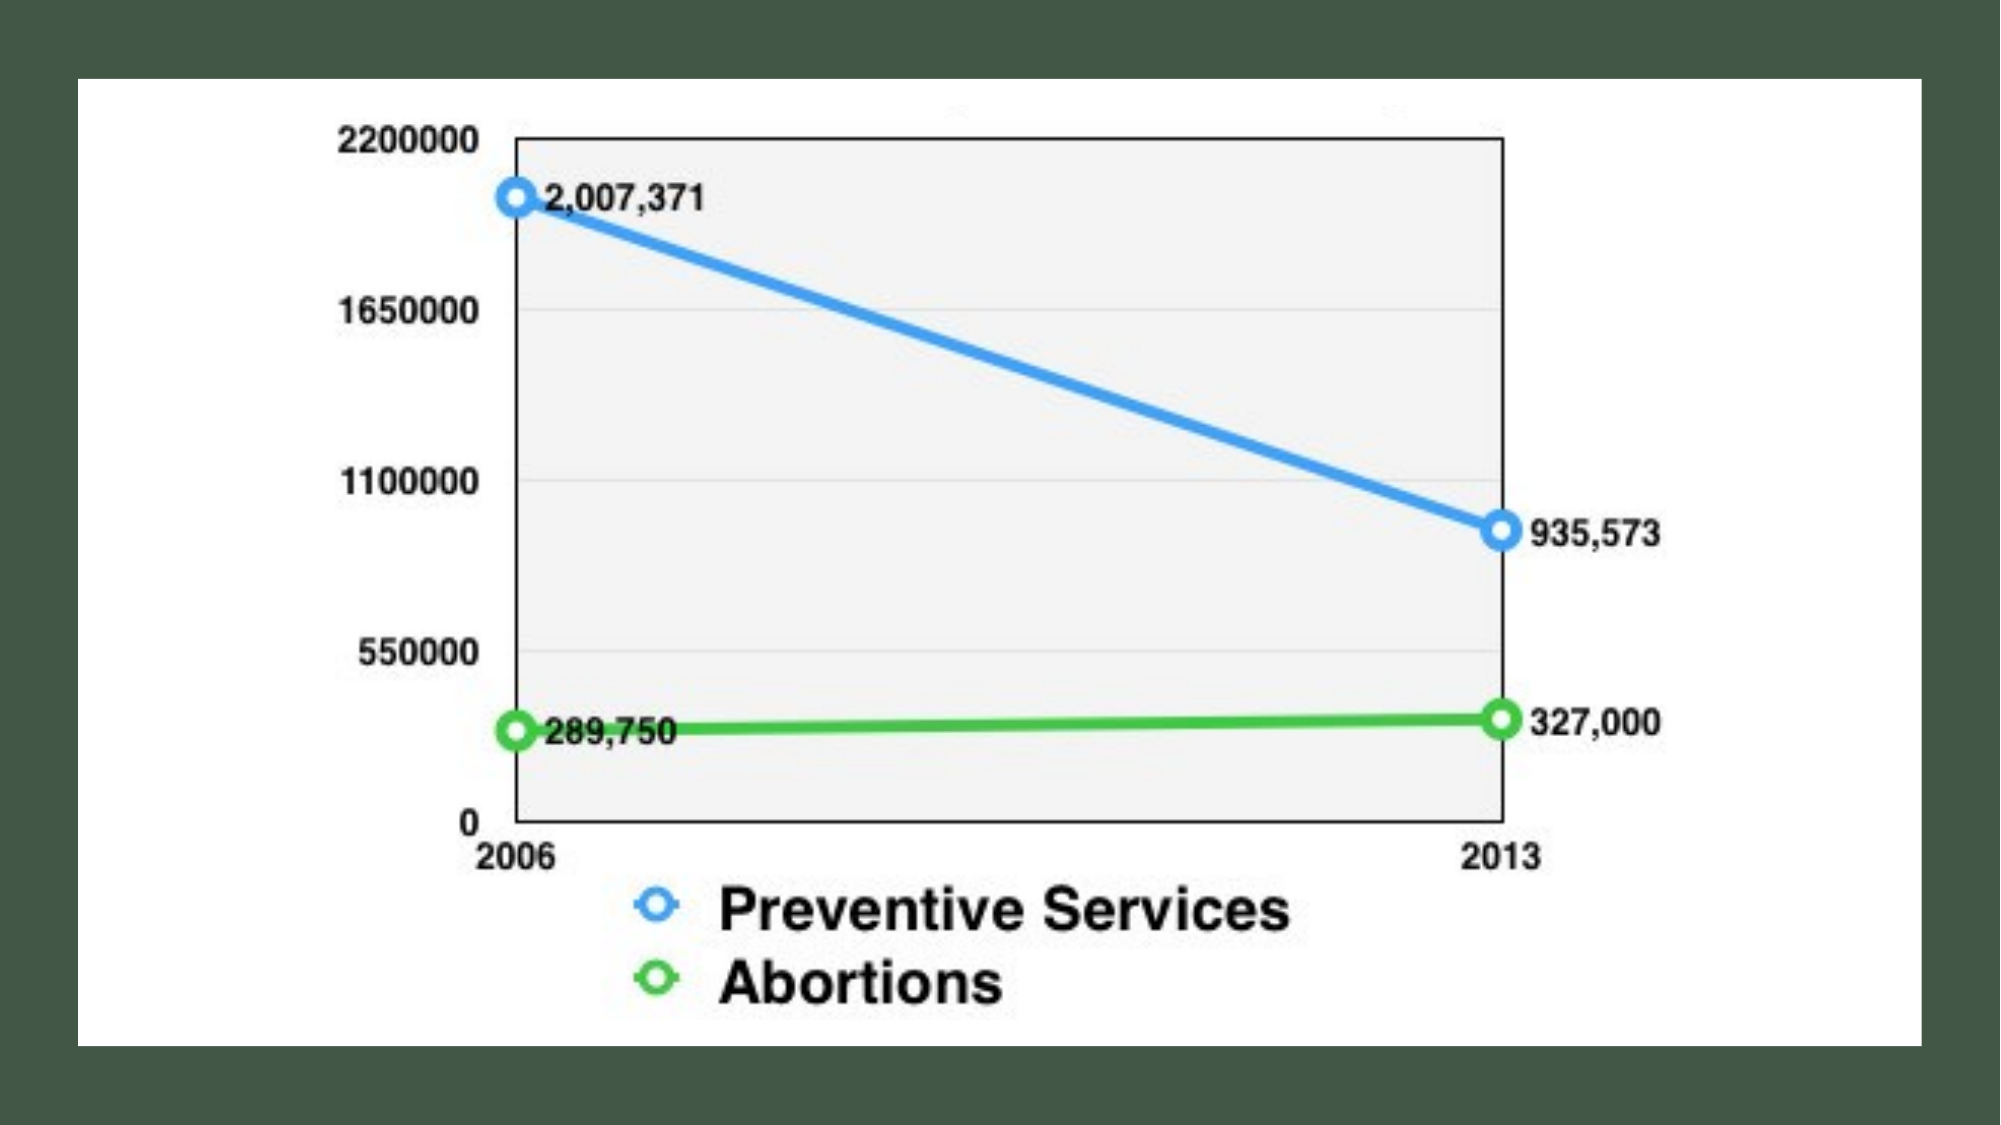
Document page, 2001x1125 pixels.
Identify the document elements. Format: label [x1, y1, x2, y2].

text_box [77, 78, 1923, 1047]
text_box [0, 0, 2000, 1125]
list [333, 105, 1667, 1020]
